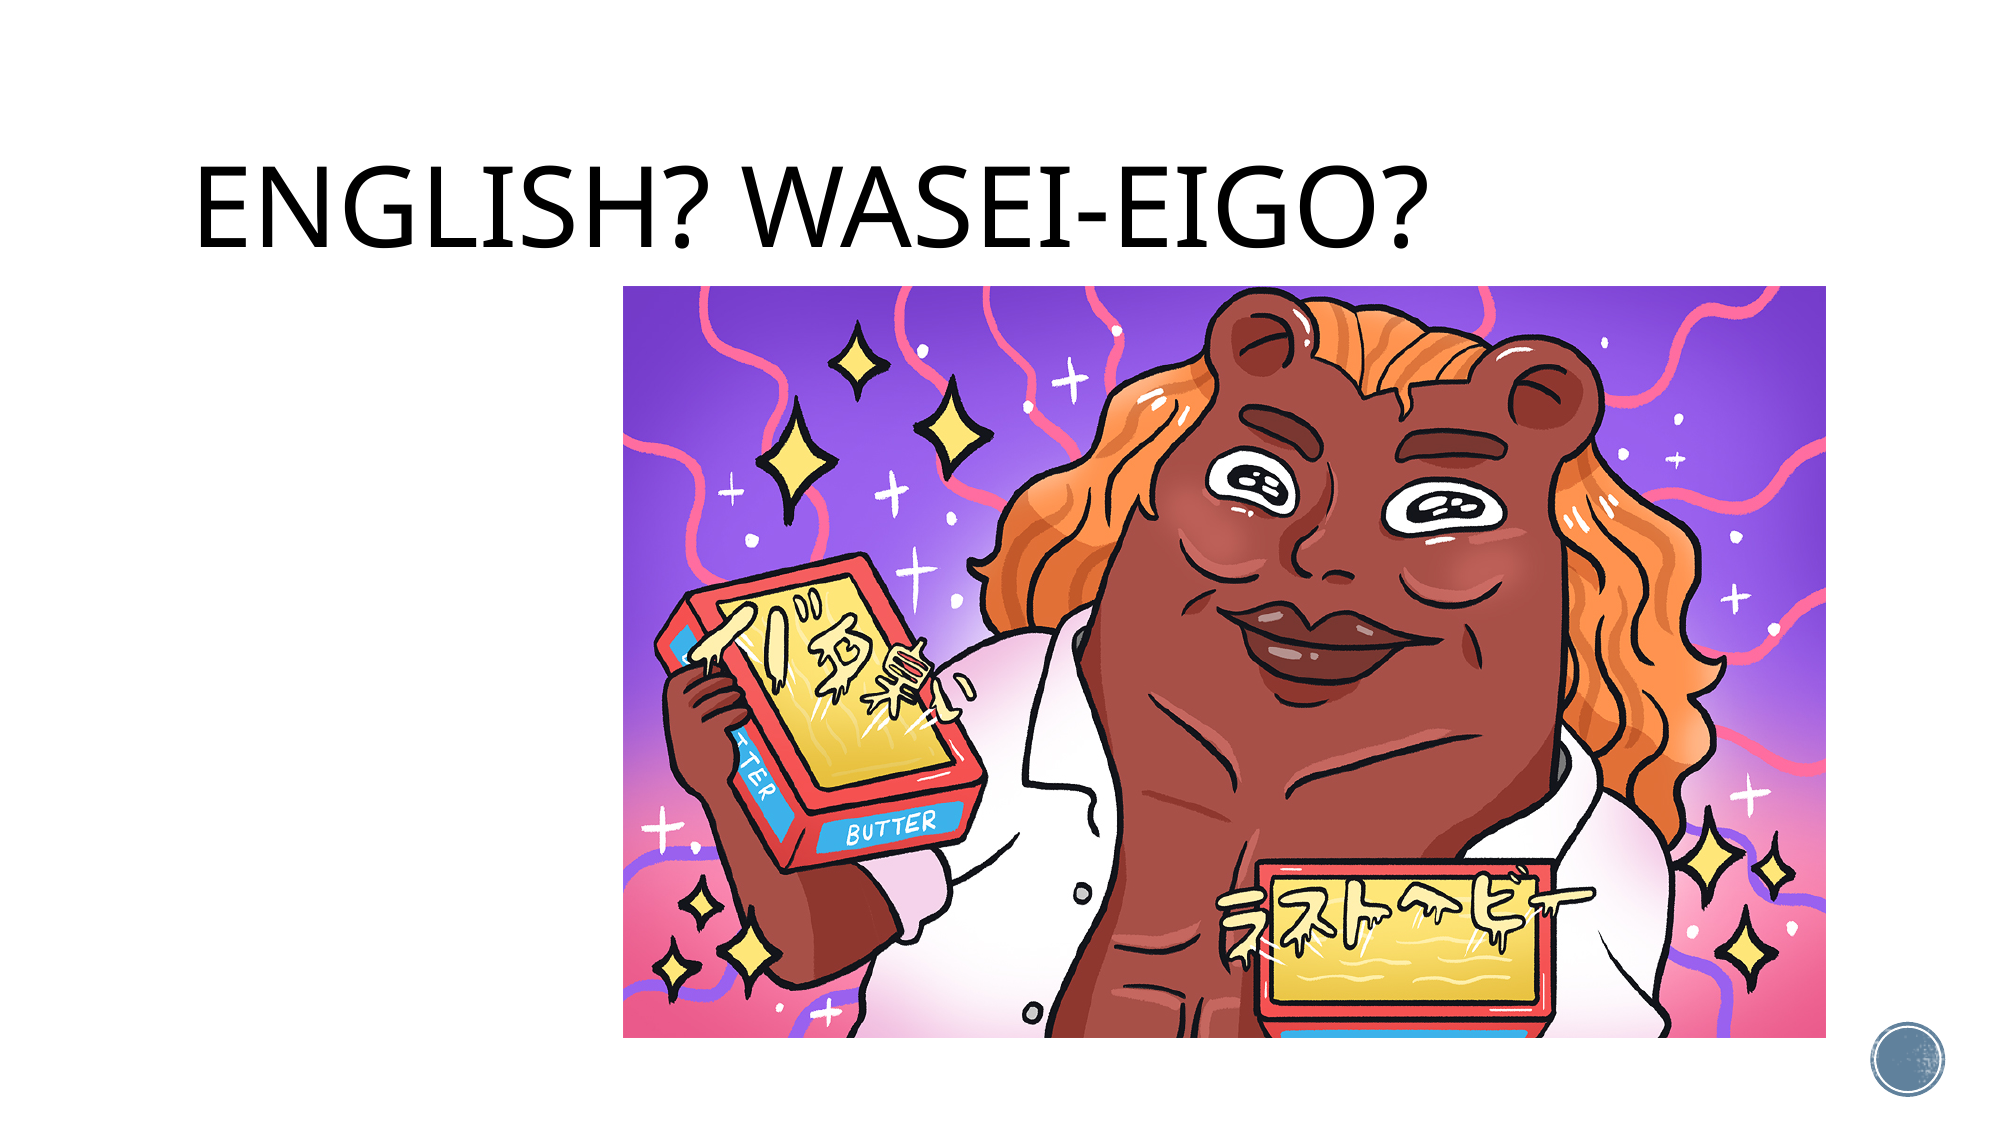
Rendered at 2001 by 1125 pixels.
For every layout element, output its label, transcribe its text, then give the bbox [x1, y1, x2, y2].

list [626, 289, 1823, 1036]
title English? Wasei-eigo? [175, 79, 1826, 344]
